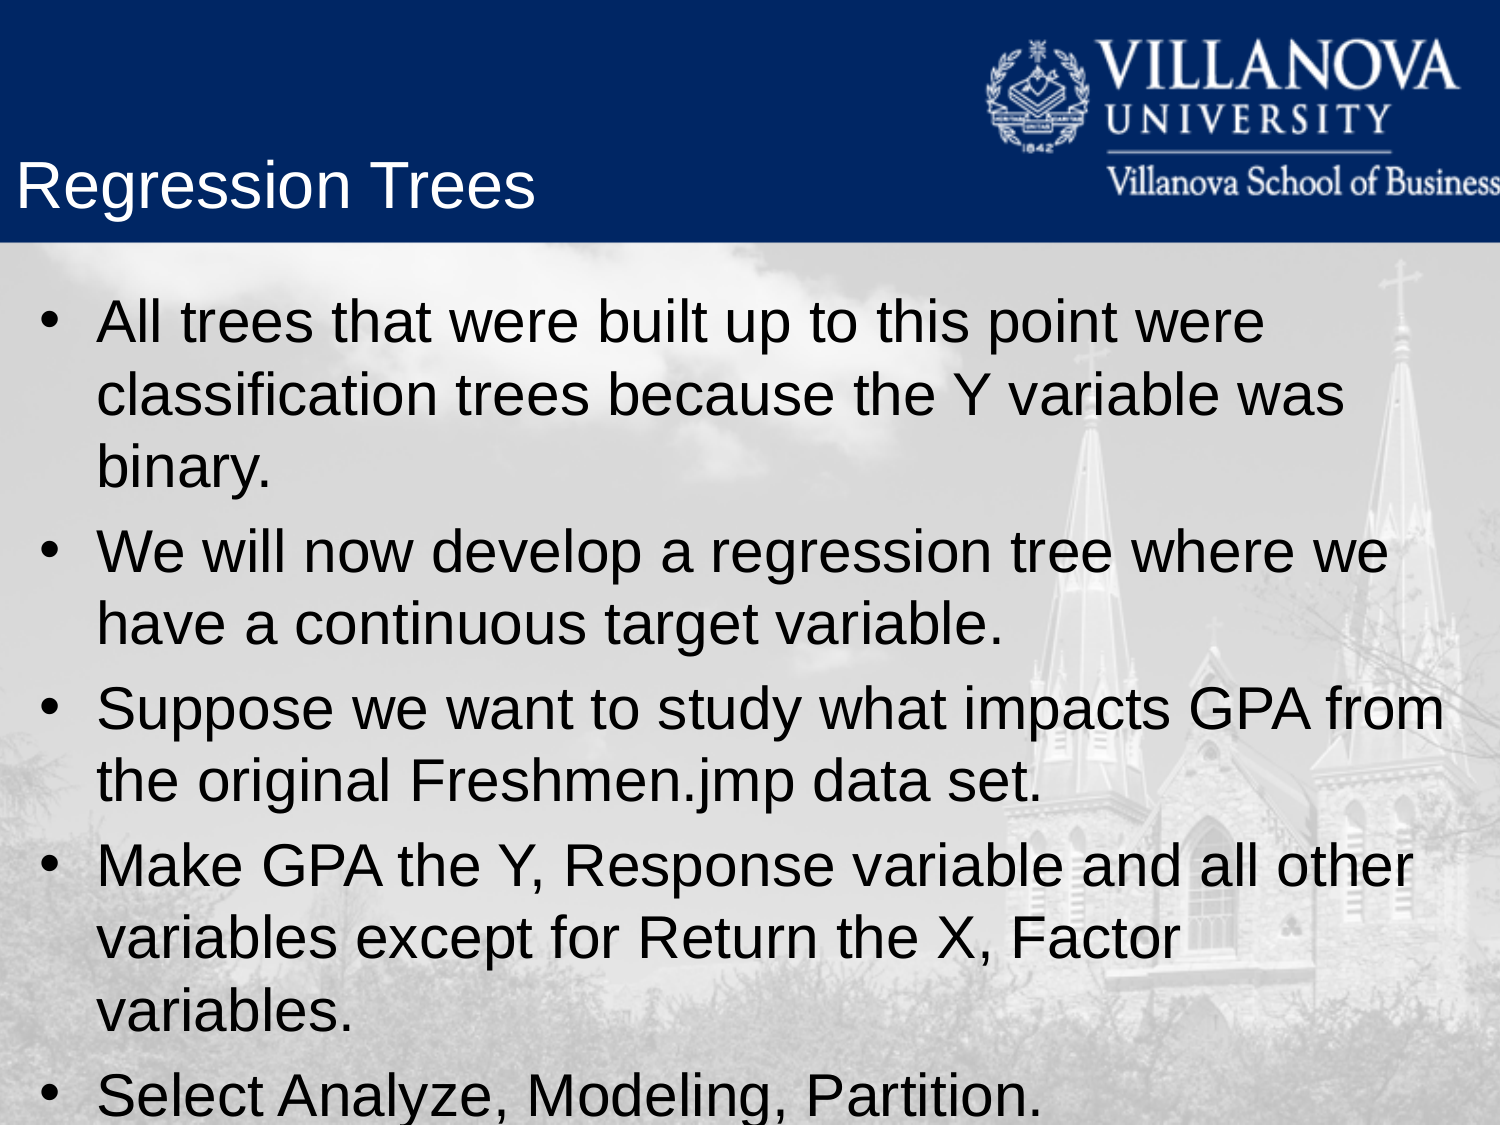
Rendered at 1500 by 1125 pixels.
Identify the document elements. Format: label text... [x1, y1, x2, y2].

list All trees that were built up to this point were classification trees because the Y variable was binary. We will now develop a regression tree where we have a continuous target variable. Suppose we want to study what impacts GPA from the original Freshmen.jmp data set. Make GPA the Y, Response variable and all other variables except for Return the X, Factor variables. Select Analyze, Modeling, Partition. [24, 275, 1475, 1013]
picture [0, 0, 1500, 1125]
title Regression Trees [0, 50, 1350, 238]
